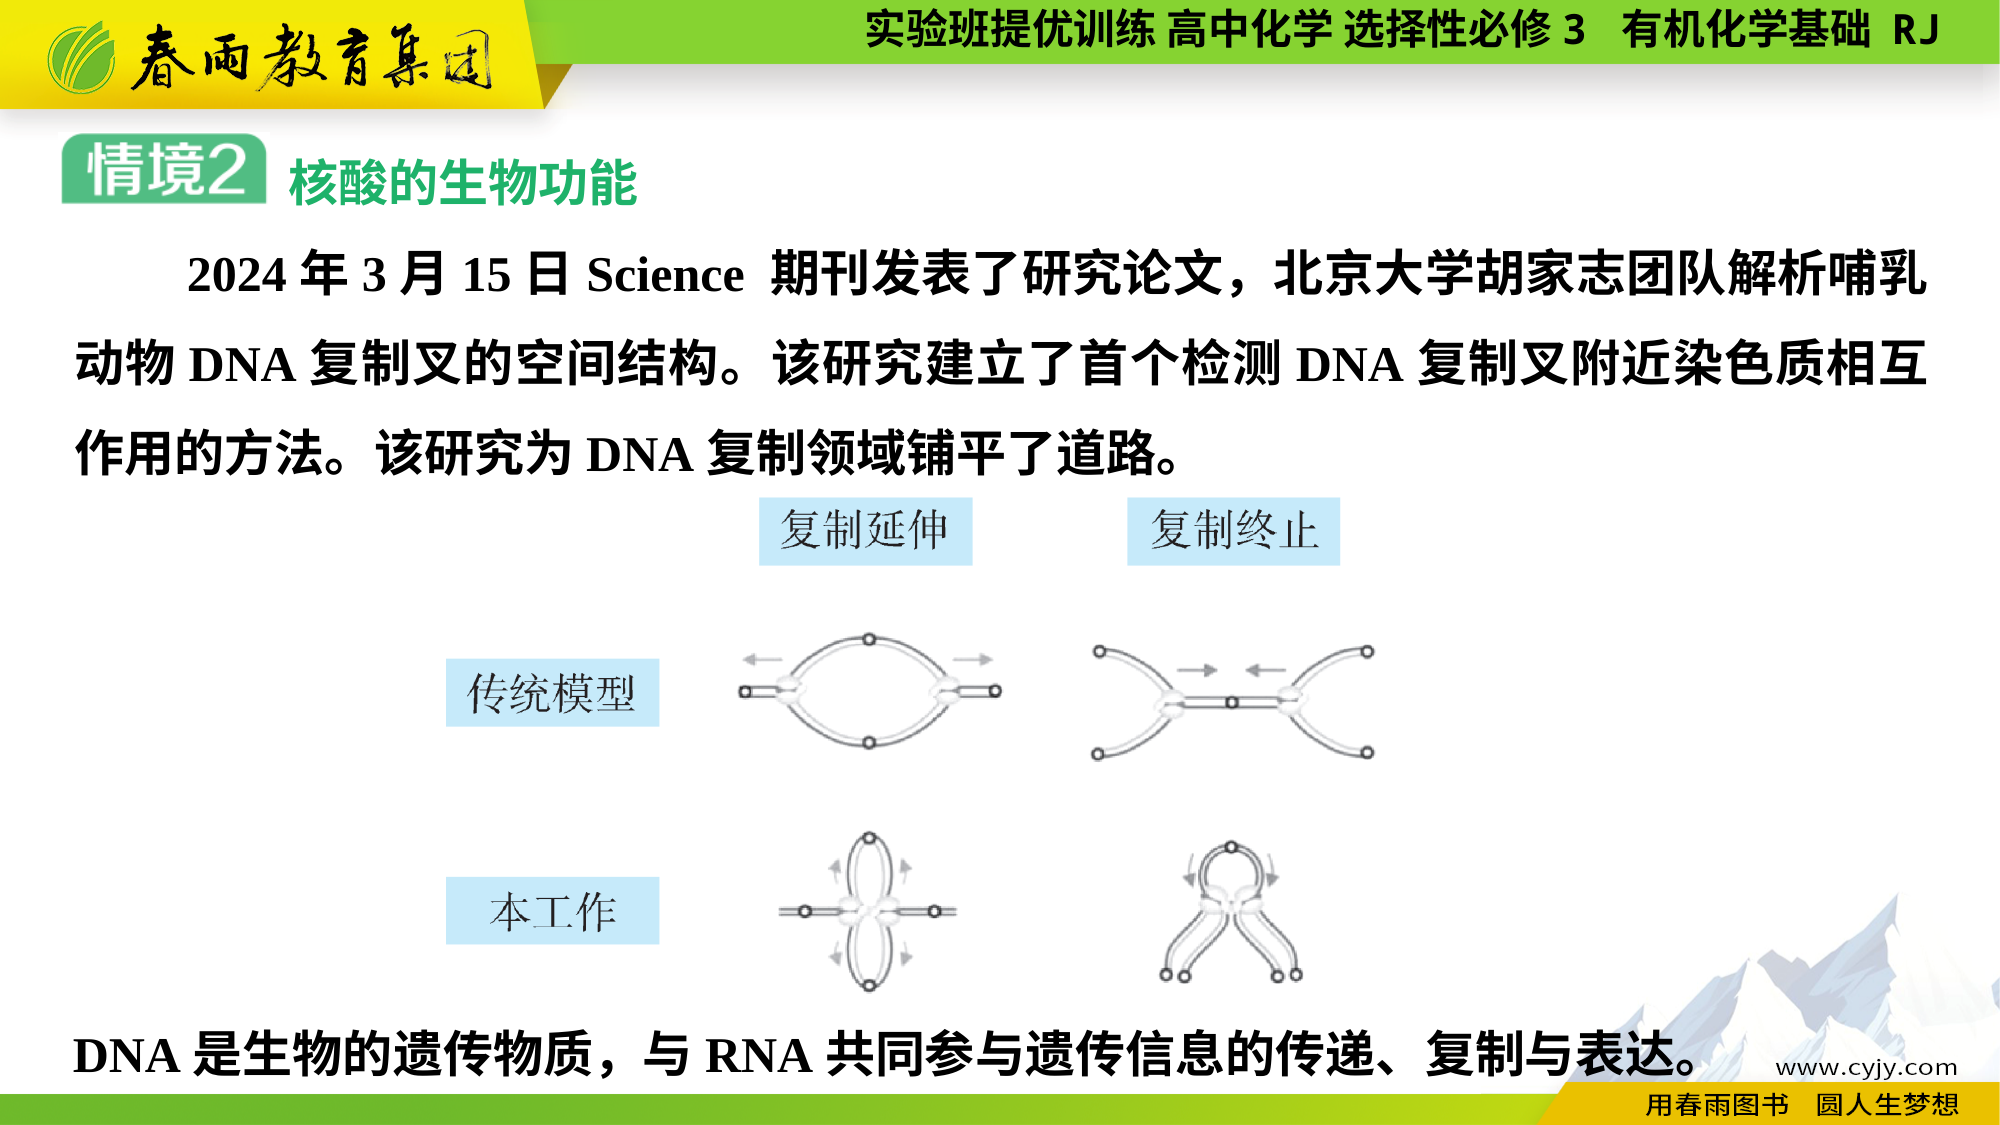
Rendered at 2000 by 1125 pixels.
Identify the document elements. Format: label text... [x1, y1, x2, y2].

text_box DNA是生物的遗传物质，与RNA共同参与遗传信息的传递、复制与表达。 [58, 984, 1878, 1090]
picture [0, 0, 2000, 1125]
list 核酸的生物功能 2024年3月15日Science 期刊发表了研究论文，北京大学胡家志团队解析哺乳动物DNA复制叉的空间结构。该研究建立了首个检测DNA复制叉附近染色质相互作用的方法。该研究为DNA复制领域铺平了道路。 [59, 113, 1944, 481]
